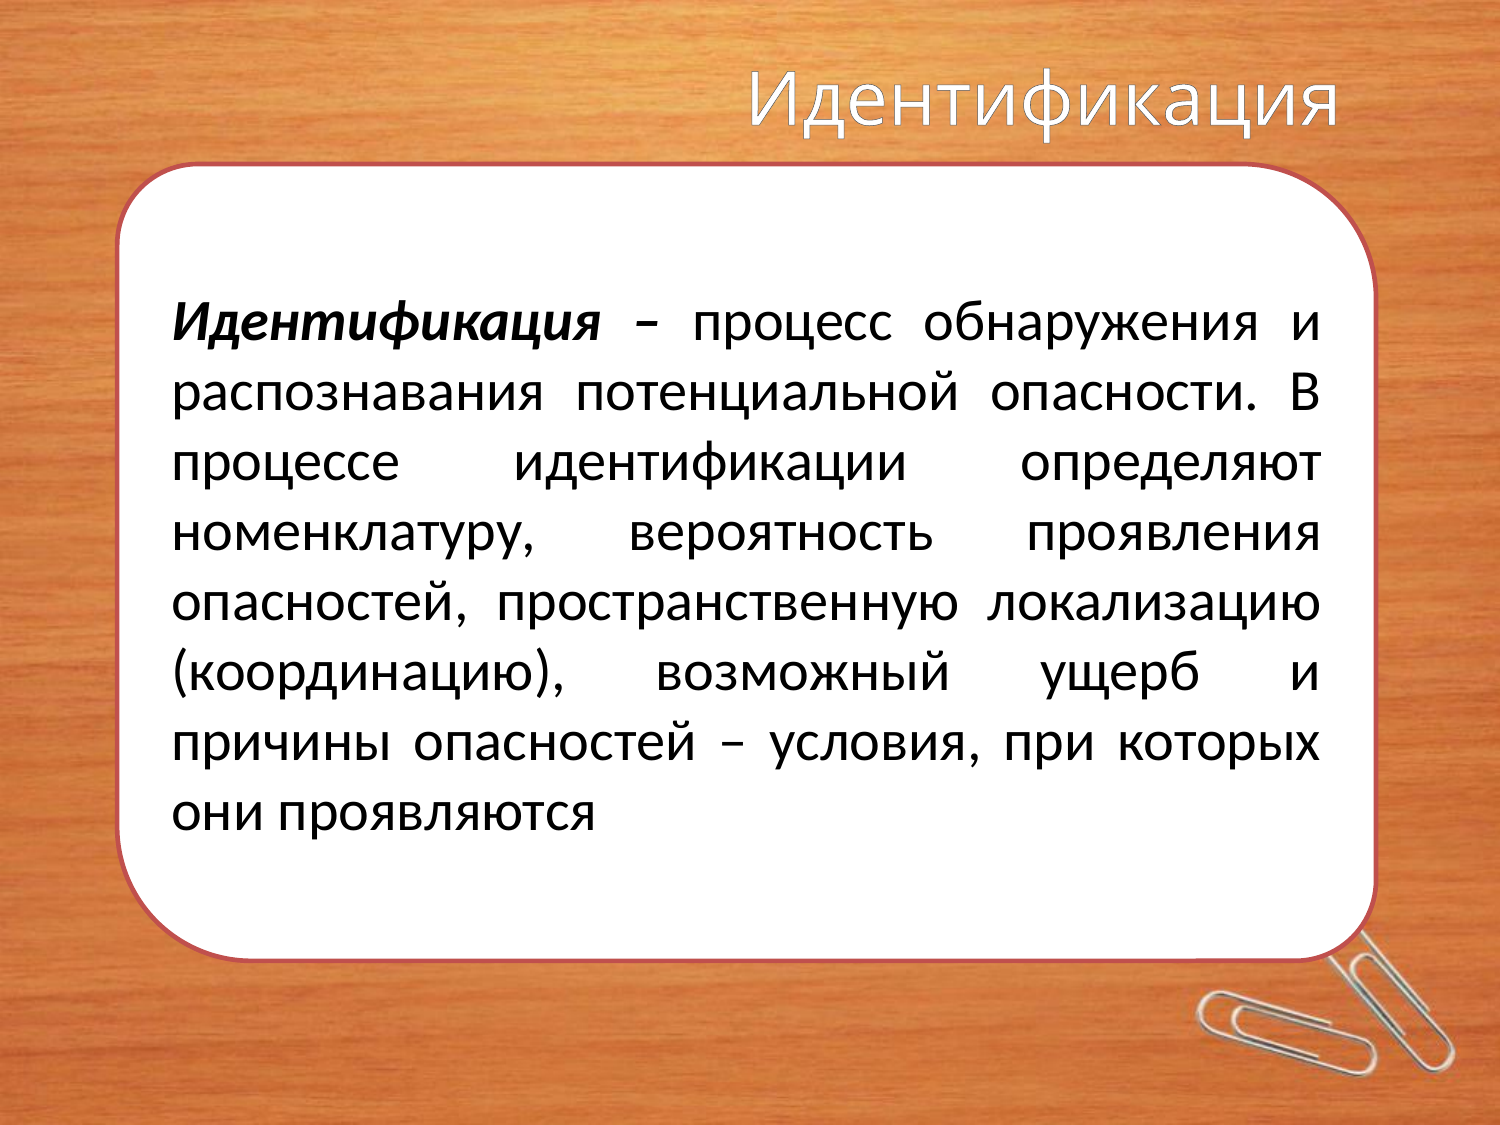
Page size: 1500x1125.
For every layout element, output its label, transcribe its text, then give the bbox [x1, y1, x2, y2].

picture [0, 0, 1500, 1125]
text_box Идентификация – процесс обнаружения и распознавания потенциальной опасности. В процессе идентификации определяют номенклатуру, вероятность проявления опасностей, пространственную локализацию (координацию), возможный ущерб и причины опасностей – условия, при которых они проявляются [115, 161, 1379, 963]
text_box Идентификация [312, 42, 1376, 148]
